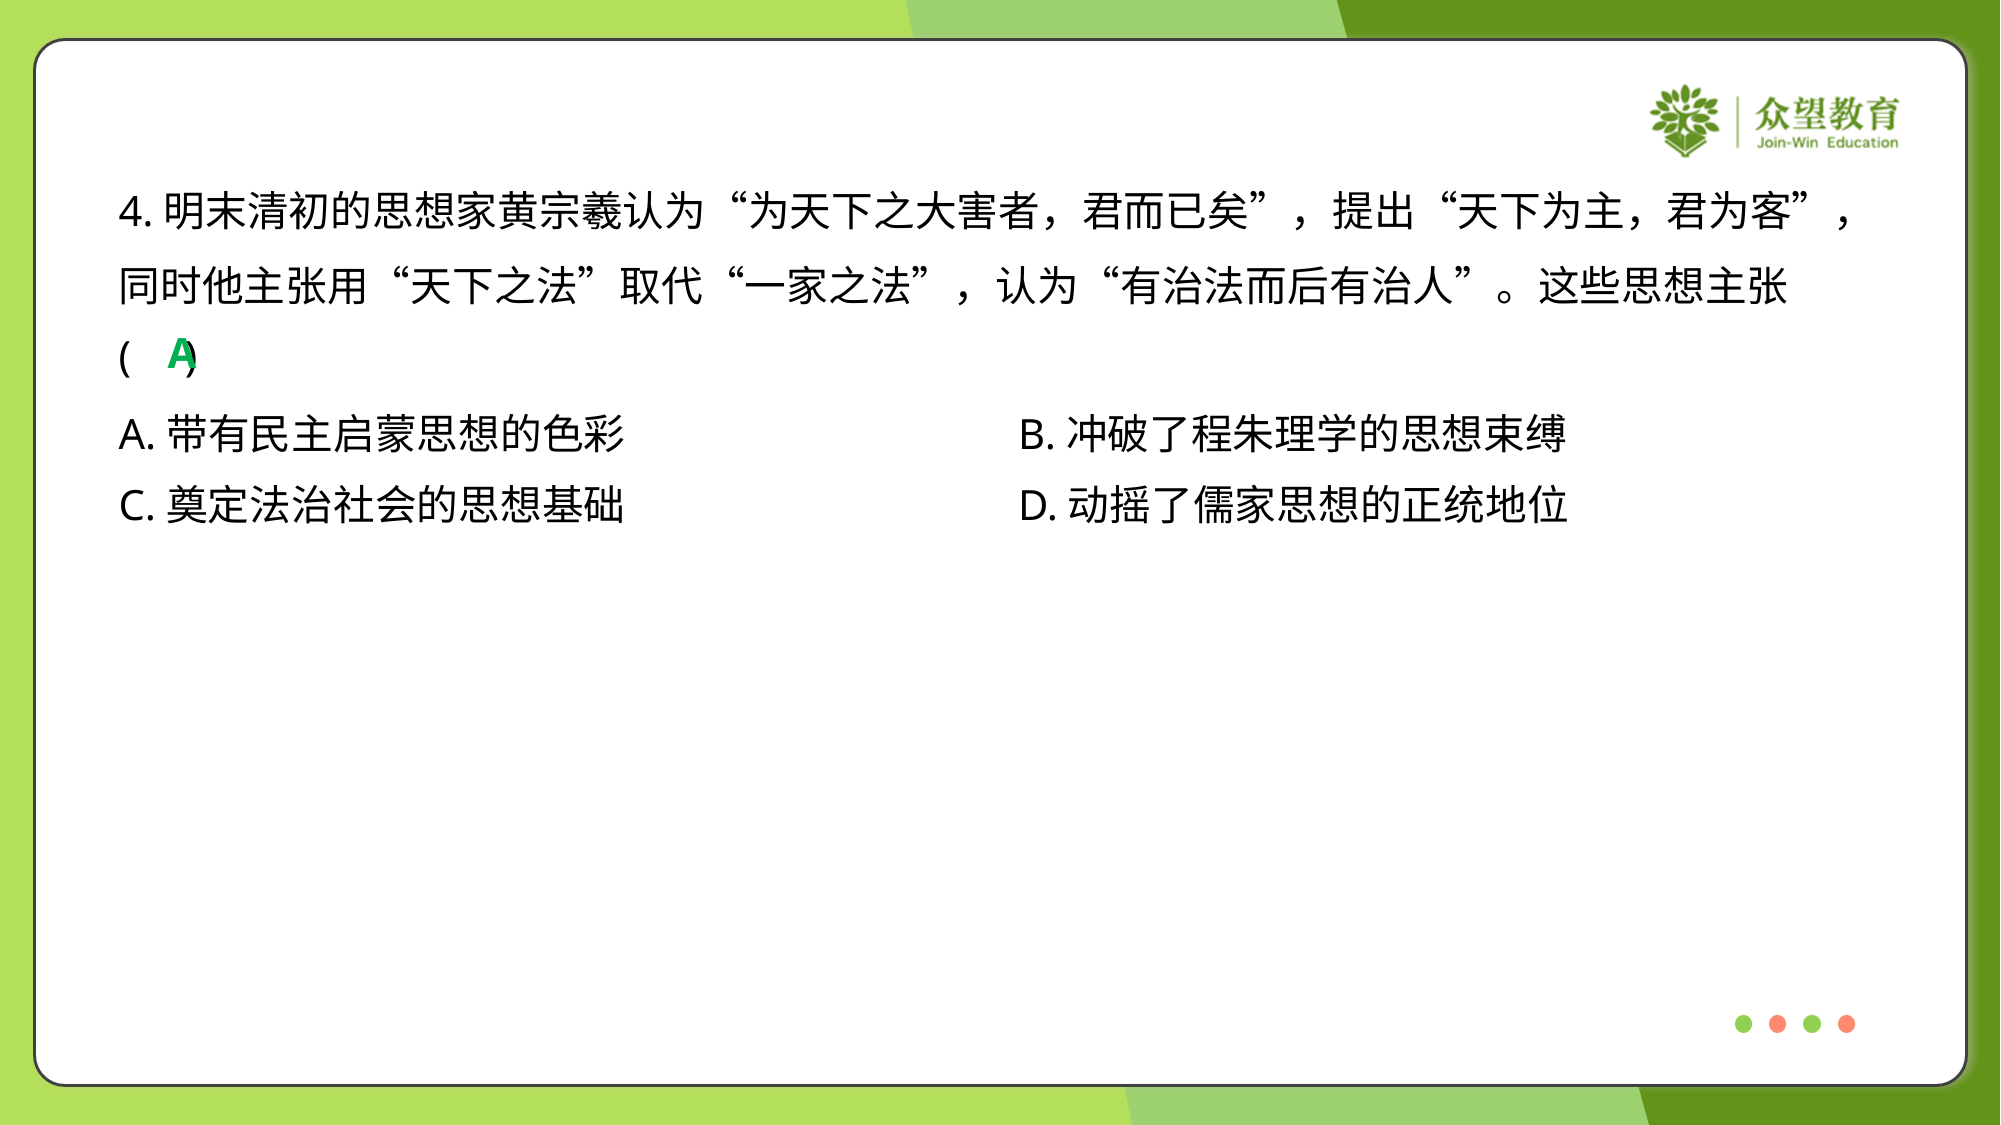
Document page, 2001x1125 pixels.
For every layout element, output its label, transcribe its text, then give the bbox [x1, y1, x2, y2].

text_box 4.明末清初的思想家黄宗羲认为“为天下之大害者，君而已矣”，提出“天下为主，君为客”， 同时他主张用“天下之法”取代“一家之法”，认为“有治法而后有治人”。这些思想主张 ( ) [118, 159, 1883, 373]
text_box A.带有民主启蒙思想的色彩 B.冲破了程朱理学的思想束缚 C.奠定法治社会的思想基础 D.动摇了儒家思想的正统地位 [118, 382, 1883, 522]
text_box A [151, 306, 213, 371]
picture [0, 0, 2000, 1125]
